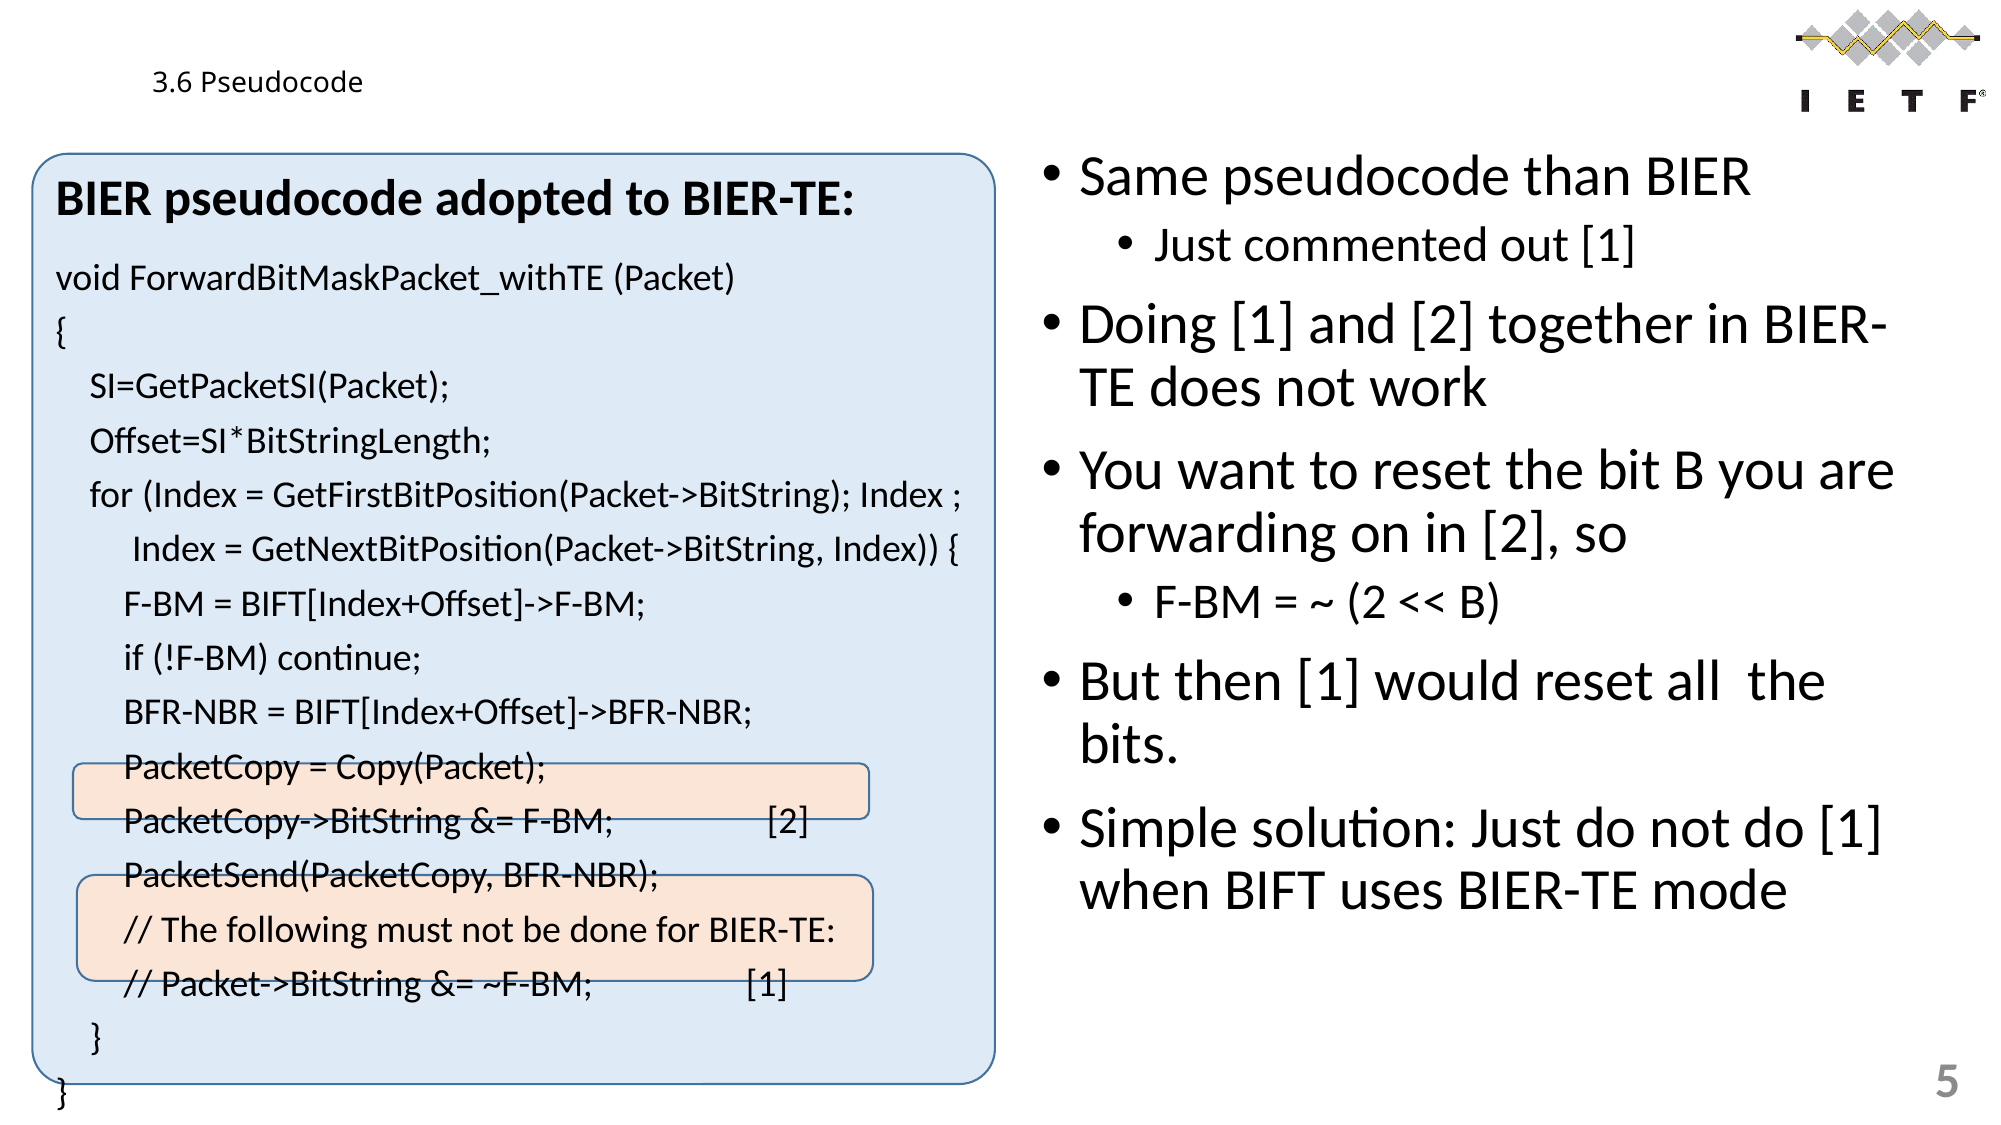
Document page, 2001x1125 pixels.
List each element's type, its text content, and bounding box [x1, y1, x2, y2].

text_box [42, 152, 985, 163]
picture [1781, 1, 2000, 119]
text_box [31, 165, 40, 1073]
text_box BIER pseudocode adopted to BIER-TE: void ForwardBitMaskPacket_withTE (Packet) { SI=GetPacketSI(Packet); Offset=SI*BitStringLength; for (Index = GetFirstBitPosition(Packet->BitString); Index ; Index = GetNextBitPosition(Packet->BitString, Index)) { F-BM = BIFT[Index+Offset]->F-BM; if (!F-BM) continue; BFR-NBR = BIFT[Index+Offset]->BFR-NBR; PacketCopy = Copy(Packet); PacketCopy->BitString &= F-BM; [2] PacketSend(PacketCopy, BFR-NBR); // The following must not be done for BIER-TE: // Packet->BitString &= ~F-BM; [1] } } [40, 163, 997, 1125]
title 3.6 Pseudocode [137, 59, 1863, 107]
slide_number 5 [1876, 1047, 1975, 1108]
list Same pseudocode than BIER Just commented out [1] Doing [1] and [2] together in BIER-TE does not work You want to reset the bit B you are forwarding on in [2], so F-BM = ~ (2 << B) But then [1] would reset all the bits. Simple solution: Just do not do [1] when BIFT uses BIER-TE mode [1026, 137, 1916, 1068]
